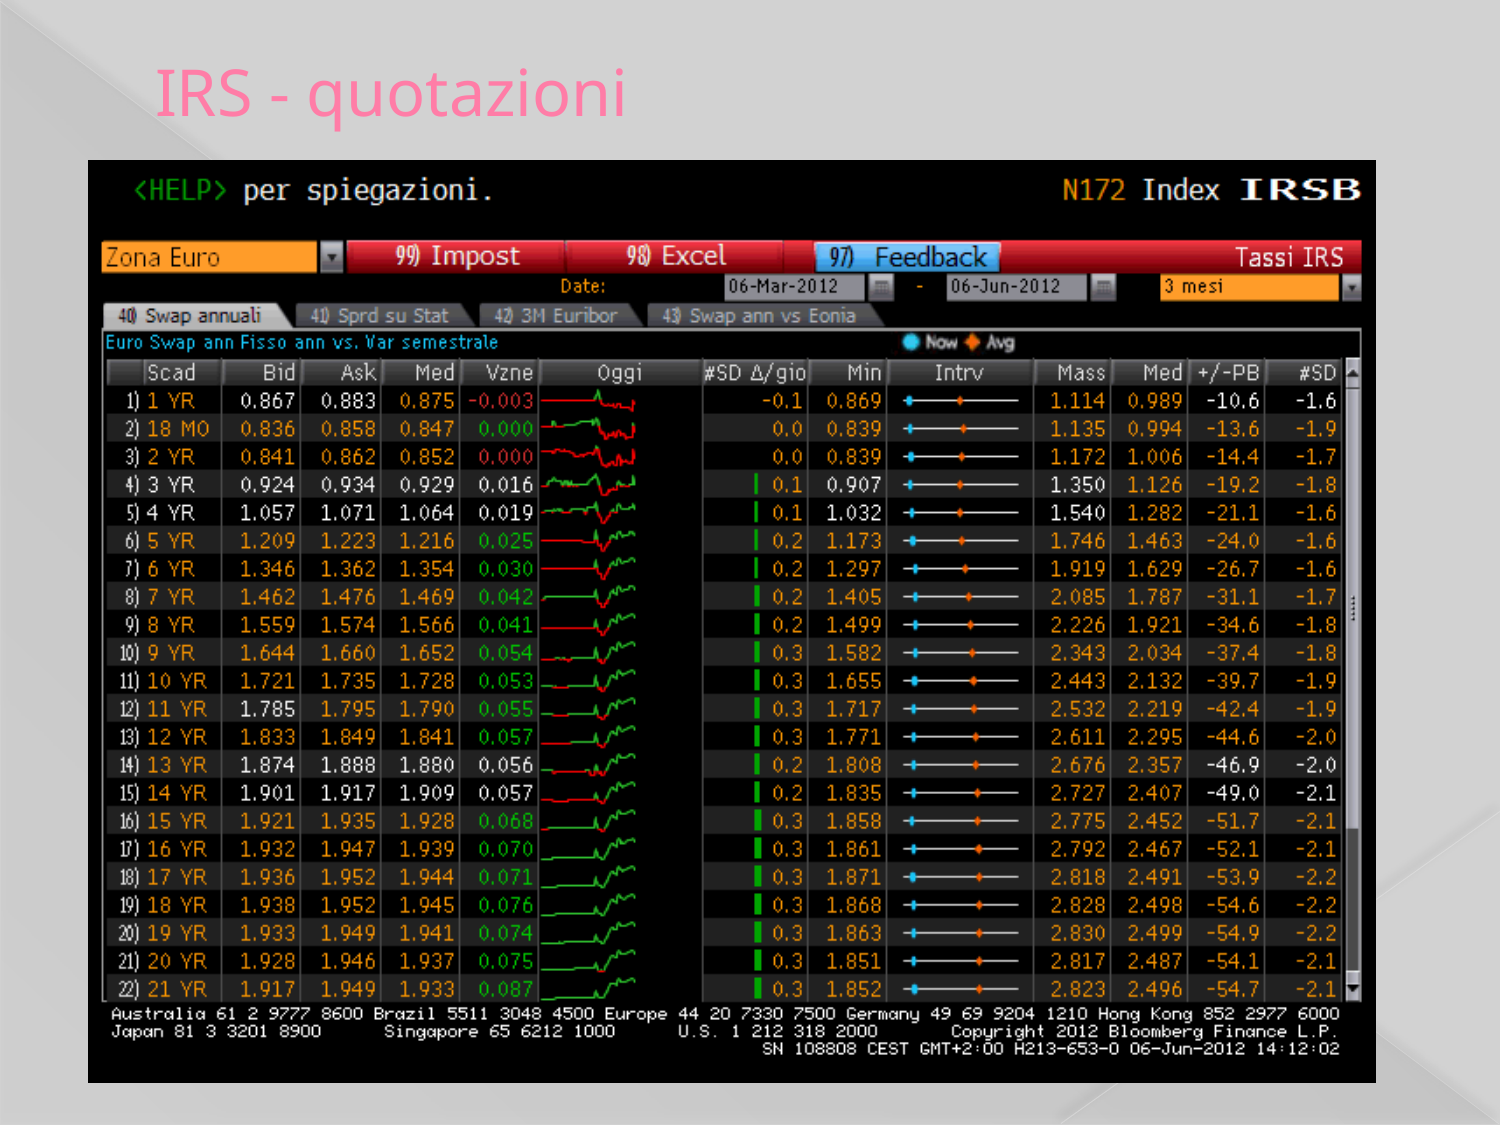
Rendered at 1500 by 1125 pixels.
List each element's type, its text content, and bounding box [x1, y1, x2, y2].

title IRS - quotazioni [75, 43, 1425, 138]
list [88, 160, 1377, 1083]
